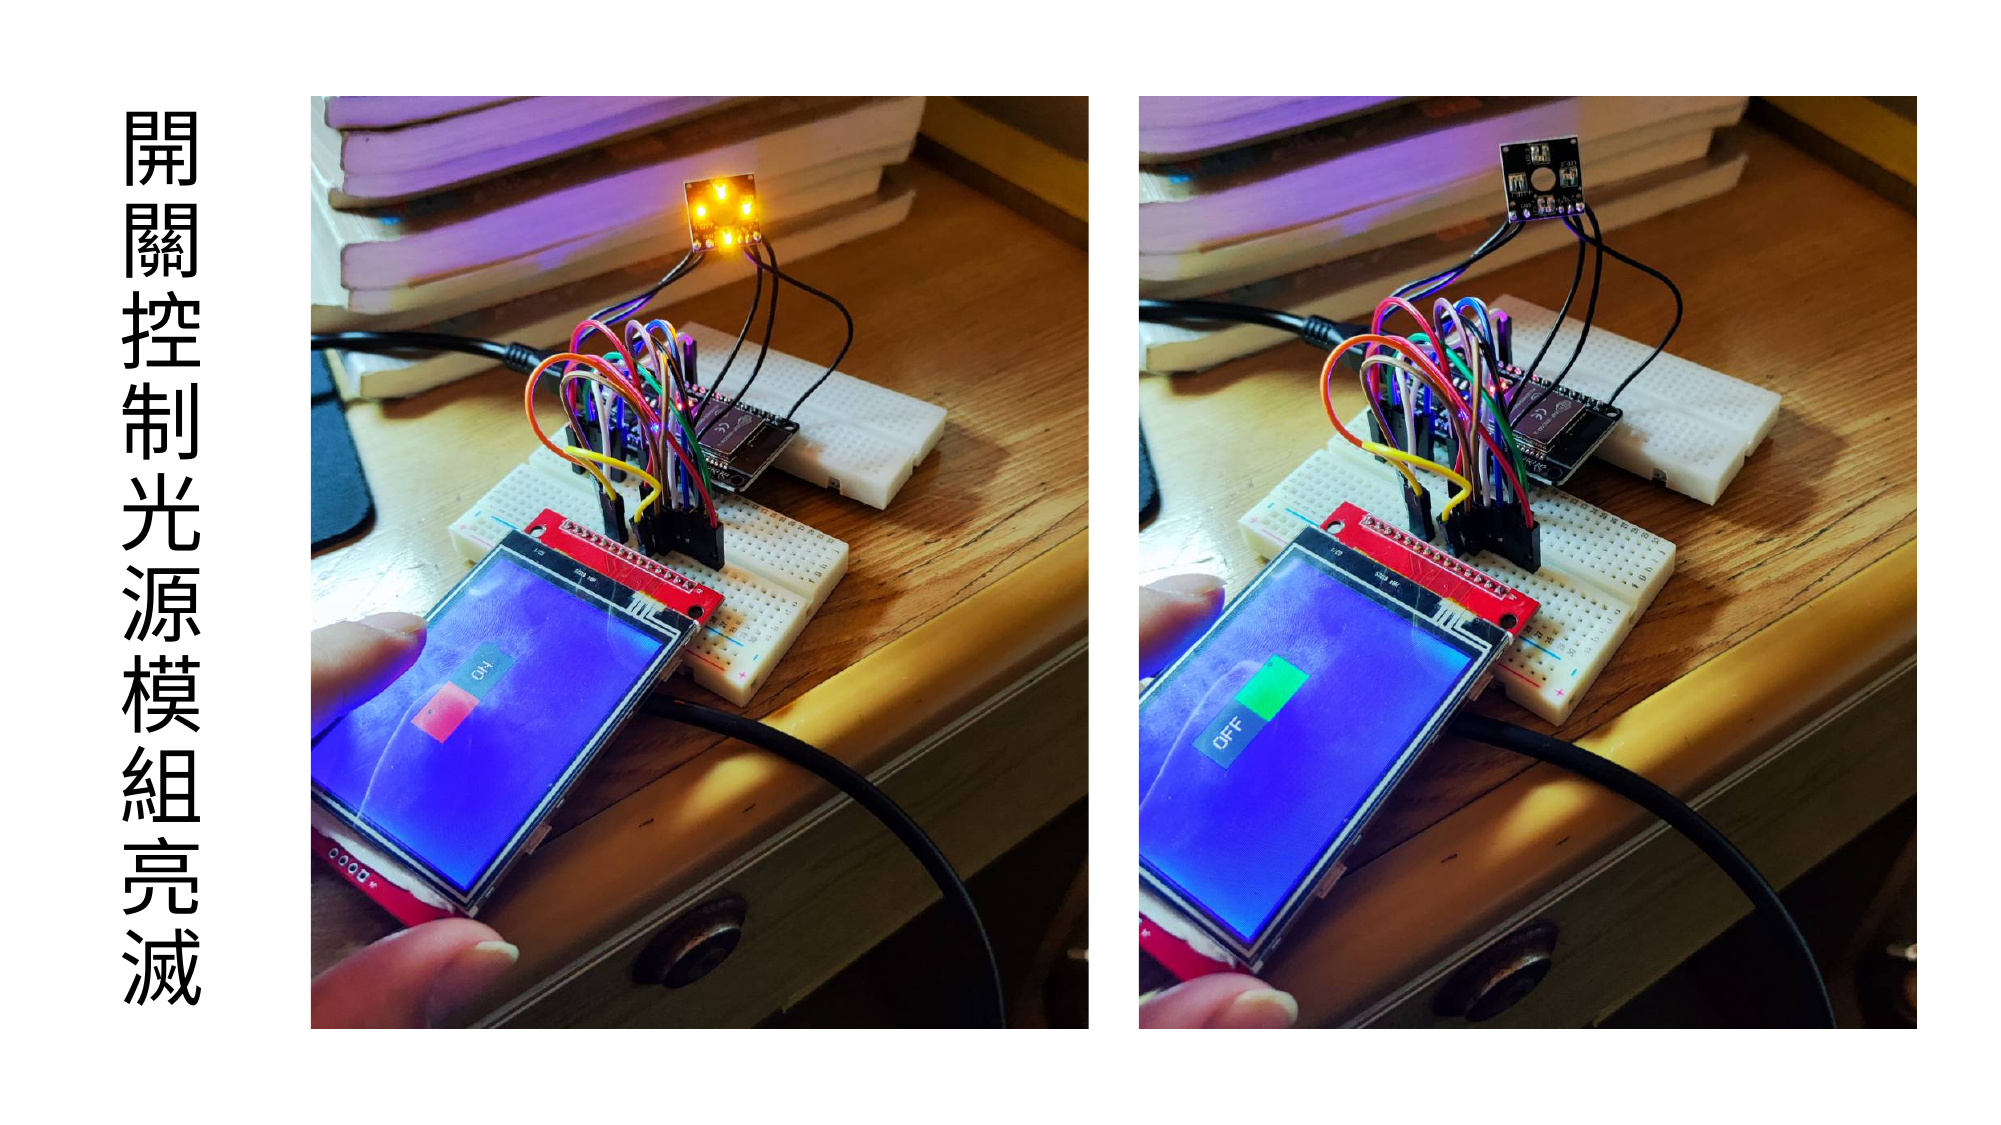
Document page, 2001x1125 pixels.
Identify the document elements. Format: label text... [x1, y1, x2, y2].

title 開關控制光源模組亮滅 [104, 96, 234, 1029]
picture [1138, 96, 1917, 1029]
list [310, 96, 1089, 1029]
